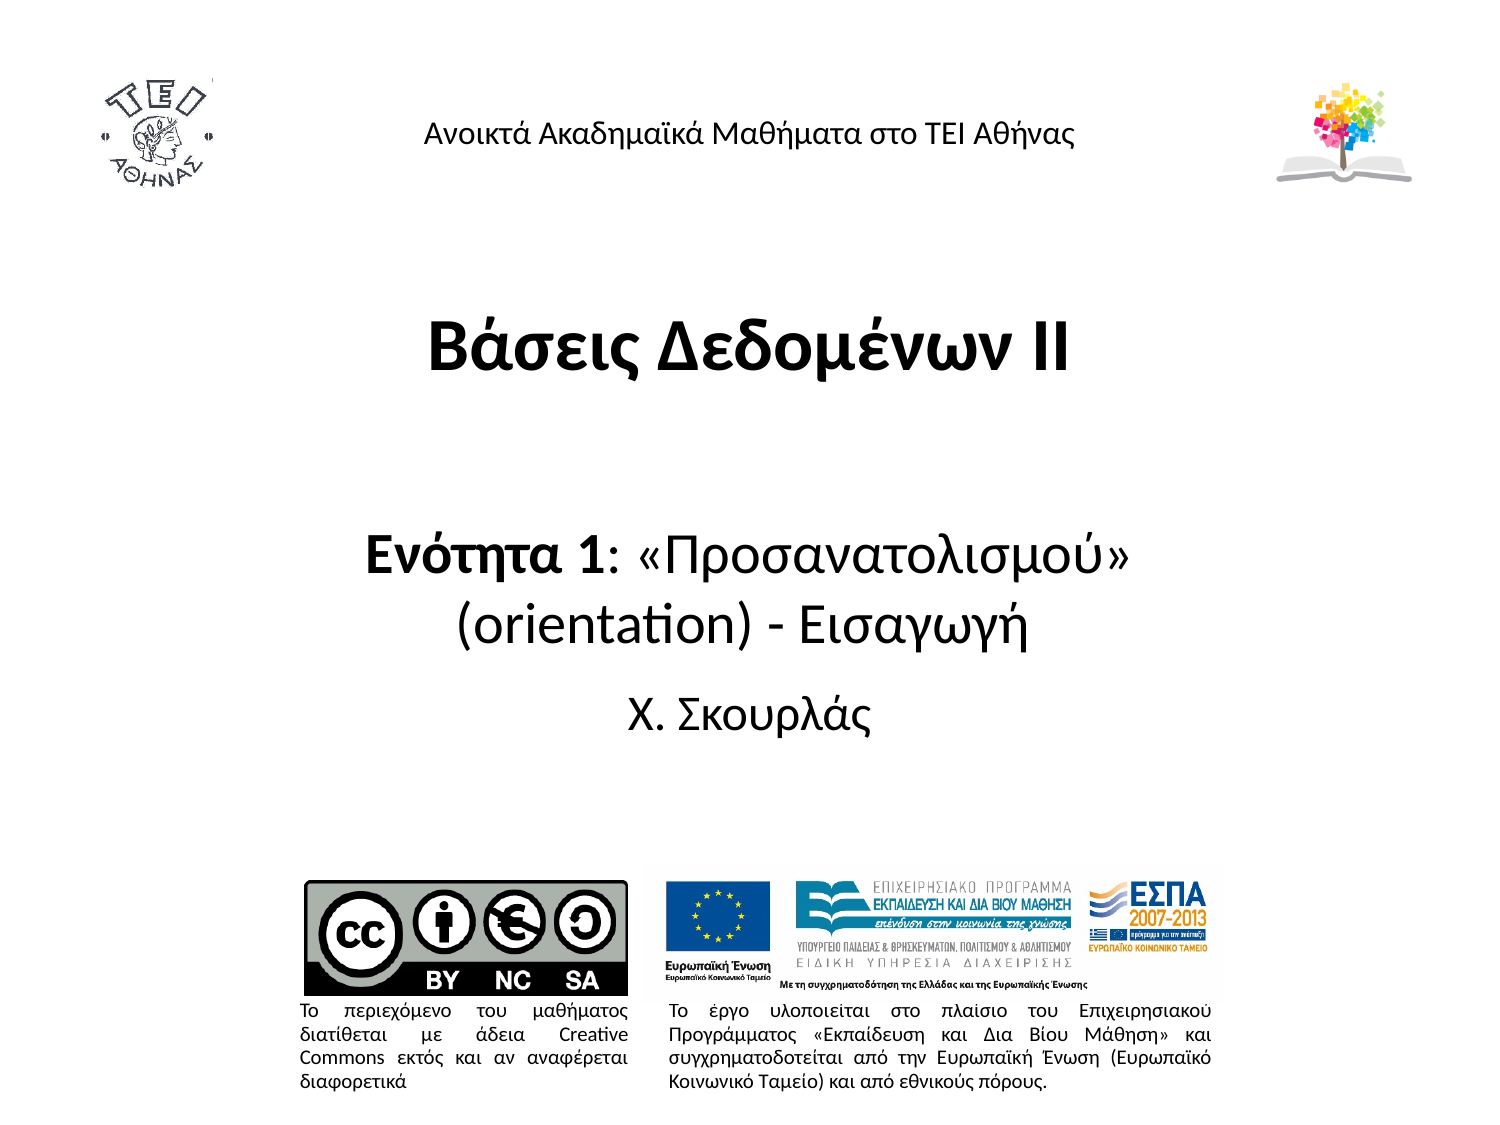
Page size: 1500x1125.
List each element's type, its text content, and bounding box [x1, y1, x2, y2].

picture [1273, 77, 1414, 185]
title Βάσεις Δεδομένων II [112, 219, 1388, 461]
picture [303, 880, 628, 996]
table_header Το έργο υλοποιείται στο πλαίσιο του Επιχειρησιακού Προγράμματος «Εκπαίδευση και Δια Βίου Μάθηση» και συγχρηματοδοτείται από την Ευρωπαϊκή Ένωση (Ευρωπαϊκό Κοινωνικό Ταμείο) και από εθνικούς πόρους. [640, 1010, 1223, 1125]
picture [100, 77, 213, 193]
subtitle Ενότητα 1: «Προσανατολισμού» (orientation) - Εισαγωγή Χ. Σκουρλάς [224, 507, 1275, 796]
picture [642, 864, 1225, 1004]
text_box Ανοικτά Ακαδημαϊκά Μαθήματα στο ΤΕΙ Αθήνας [217, 103, 1268, 159]
table_header Το περιεχόμενο του μαθήματος διατίθεται με άδεια Creative Commons εκτός και αν αναφέρεται διαφορετικά [289, 999, 640, 1125]
